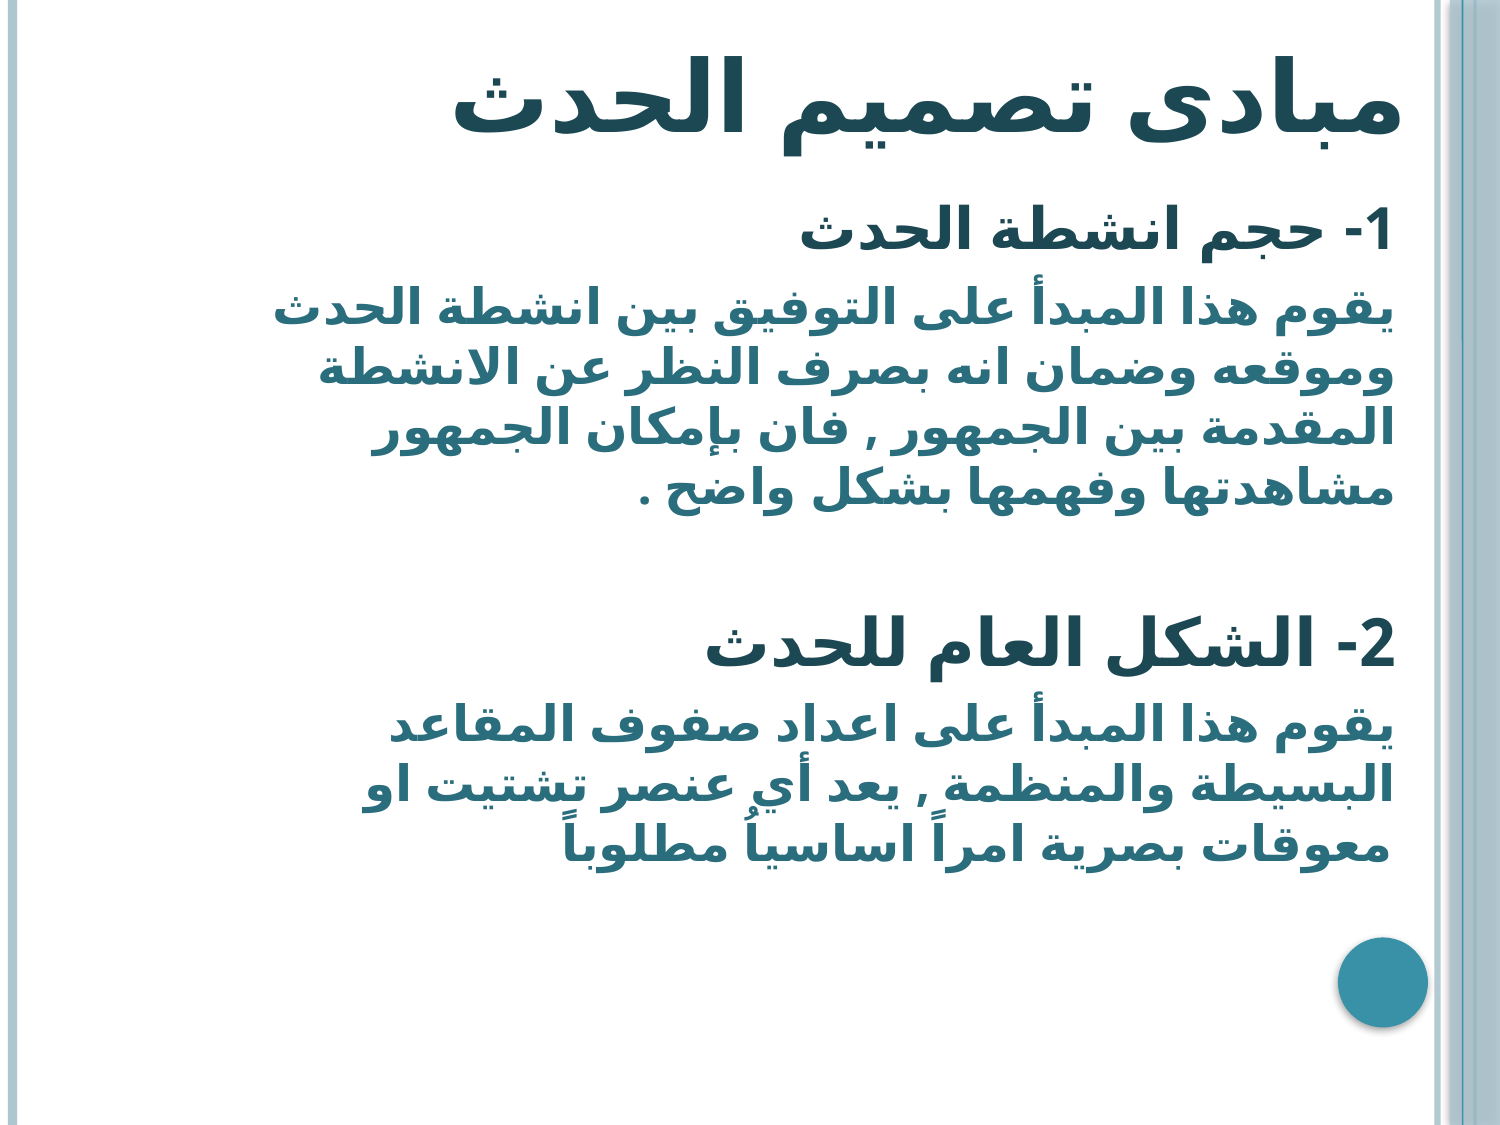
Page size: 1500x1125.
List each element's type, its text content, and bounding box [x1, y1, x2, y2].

title مبادى تصميم الحدث [198, 0, 1424, 160]
list 1- حجم انشطة الحدث يقوم هذا المبدأ على التوفيق بين انشطة الحدث وموقعه وضمان انه بصرف النظر عن الانشطة المقدمة بين الجمهور , فان بإمكان الجمهور مشاهدتها وفهمها بشكل واضح . 2- الشكل العام للحدث يقوم هذا المبدأ على اعداد صفوف المقاعد البسيطة والمنظمة , يعد أي عنصر تشتيت او معوقات بصرية امراً اساسياُ مطلوباً [186, 184, 1412, 984]
